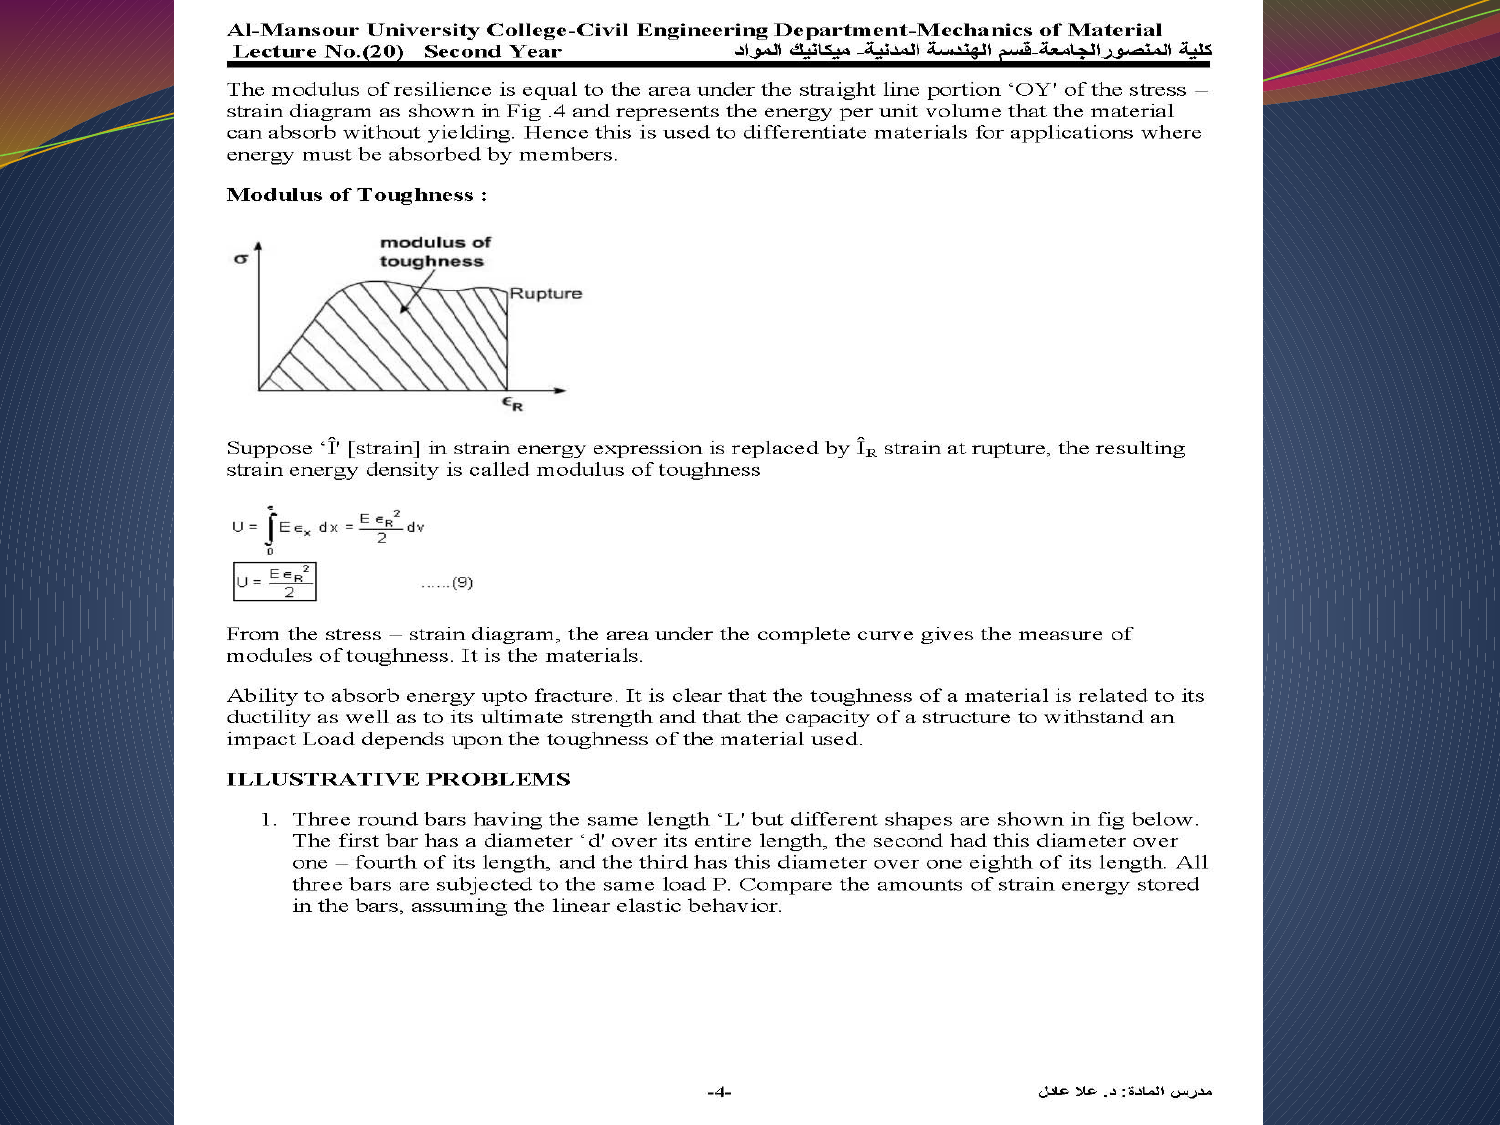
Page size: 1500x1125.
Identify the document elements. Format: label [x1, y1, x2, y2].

picture [174, 0, 1263, 1125]
